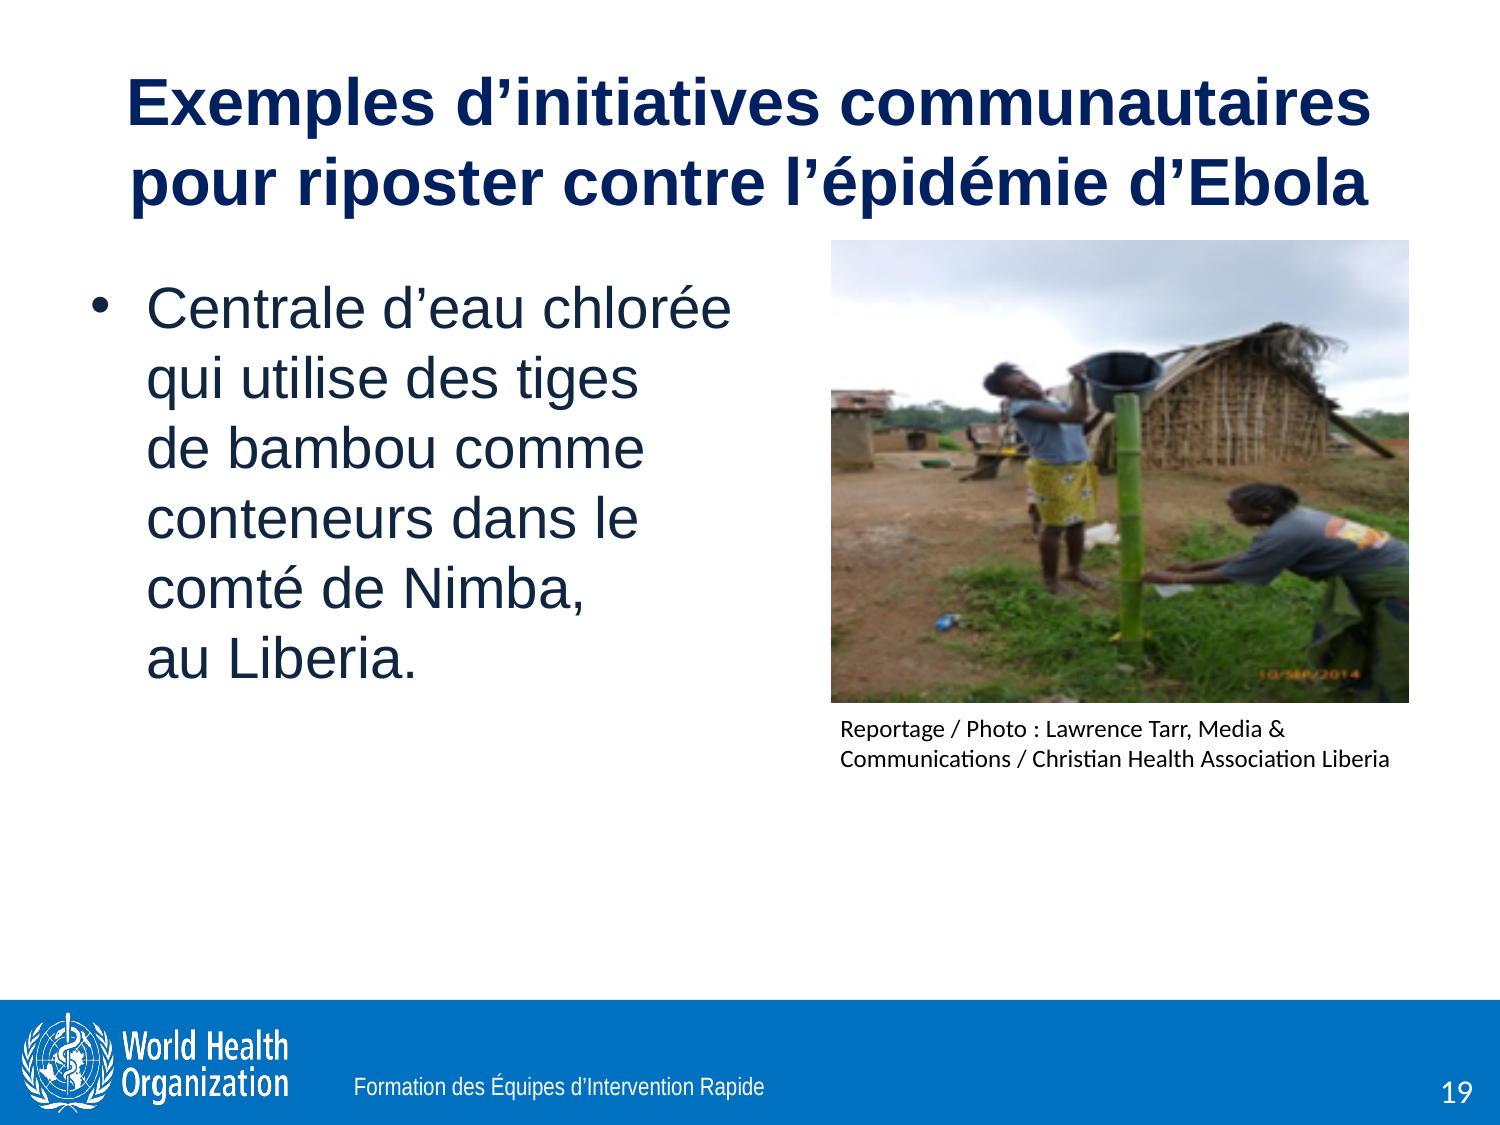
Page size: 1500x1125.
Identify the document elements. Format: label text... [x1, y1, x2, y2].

picture [21, 1012, 288, 1113]
title Exemples d’initiatives communautaires pour riposter contre l’épidémie d’Ebola [75, 45, 1425, 233]
text_box Reportage / Photo : Lawrence Tarr, Media & Communications / Christian Health Association Liberia [825, 705, 1413, 781]
list Centrale d’eau chlorée qui utilise des tiges de bambou comme conteneurs dans le comté de Nimba, au Liberia. [75, 262, 826, 825]
picture [830, 239, 1410, 703]
